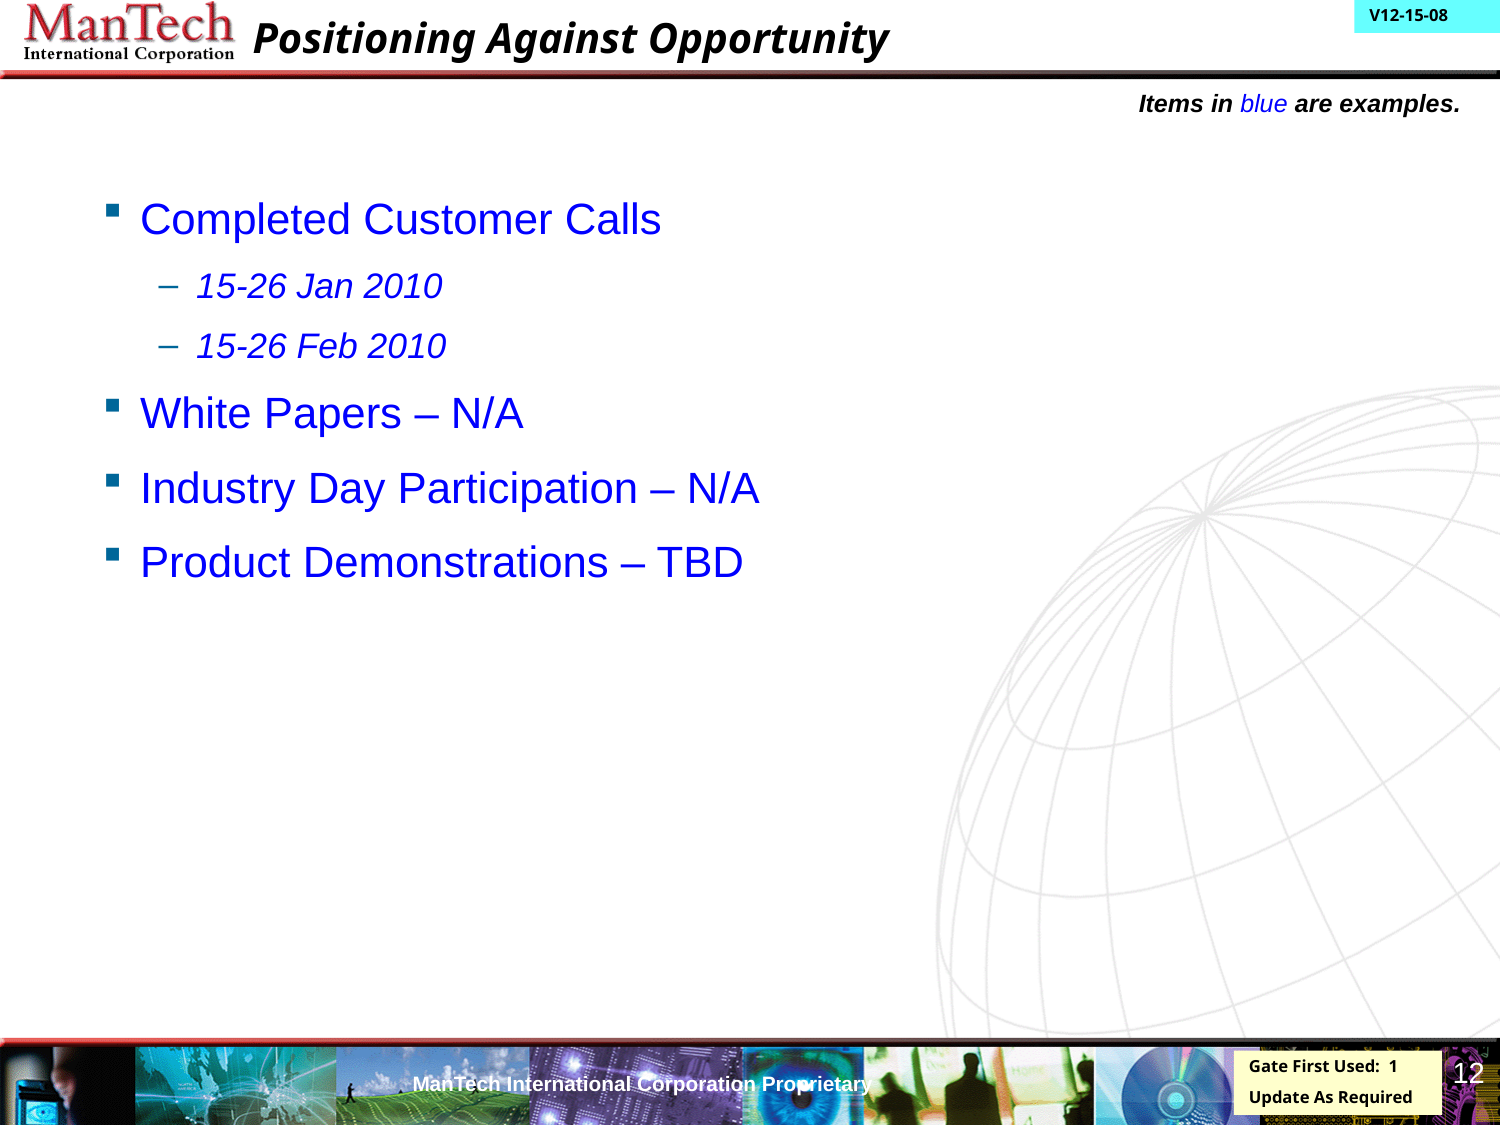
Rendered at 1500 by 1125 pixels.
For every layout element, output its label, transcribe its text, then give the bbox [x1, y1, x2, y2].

text_box Items in blue are examples. [1123, 80, 1482, 123]
list Completed Customer Calls 15-26 Jan 2010 15-26 Feb 2010 White Papers – N/A Industry Day Participation – N/A Product Demonstrations – TBD [87, 182, 1358, 967]
text_box Gate First Used: 1 Update As Required [1233, 1050, 1443, 1115]
slide_number 12 [1149, 1046, 1500, 1125]
title Positioning Against Opportunity [237, 4, 1500, 70]
